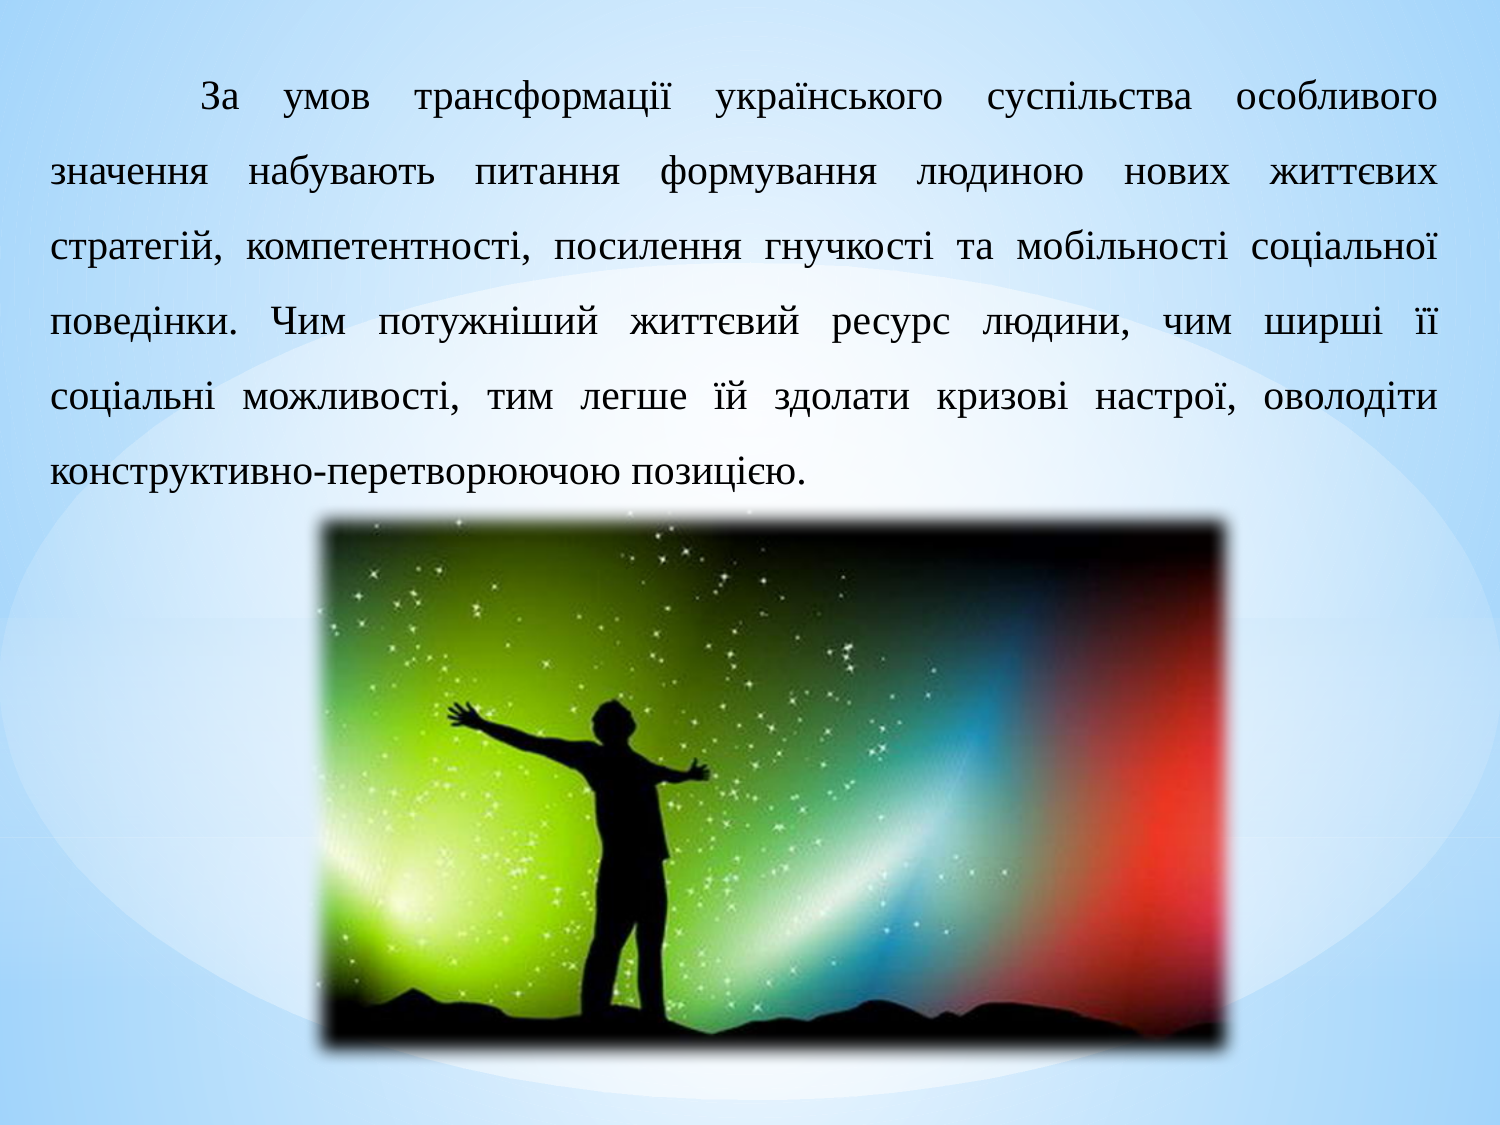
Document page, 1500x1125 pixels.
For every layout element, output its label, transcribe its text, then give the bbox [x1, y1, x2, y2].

text_box За умов трансформації українського суспільства особливого значення набувають питання формування людиною нових життєвих стратегій, компетентності, посилення гнучкості та мобільності соціальної поведінки. Чим потужніший життєвий ресурс людини, чим ширші її соціальні можливості, тим легше їй здолати кризові настрої, оволодіти конструктивно-перетворюючою позицією. [35, 35, 1454, 545]
picture [304, 503, 1243, 1067]
